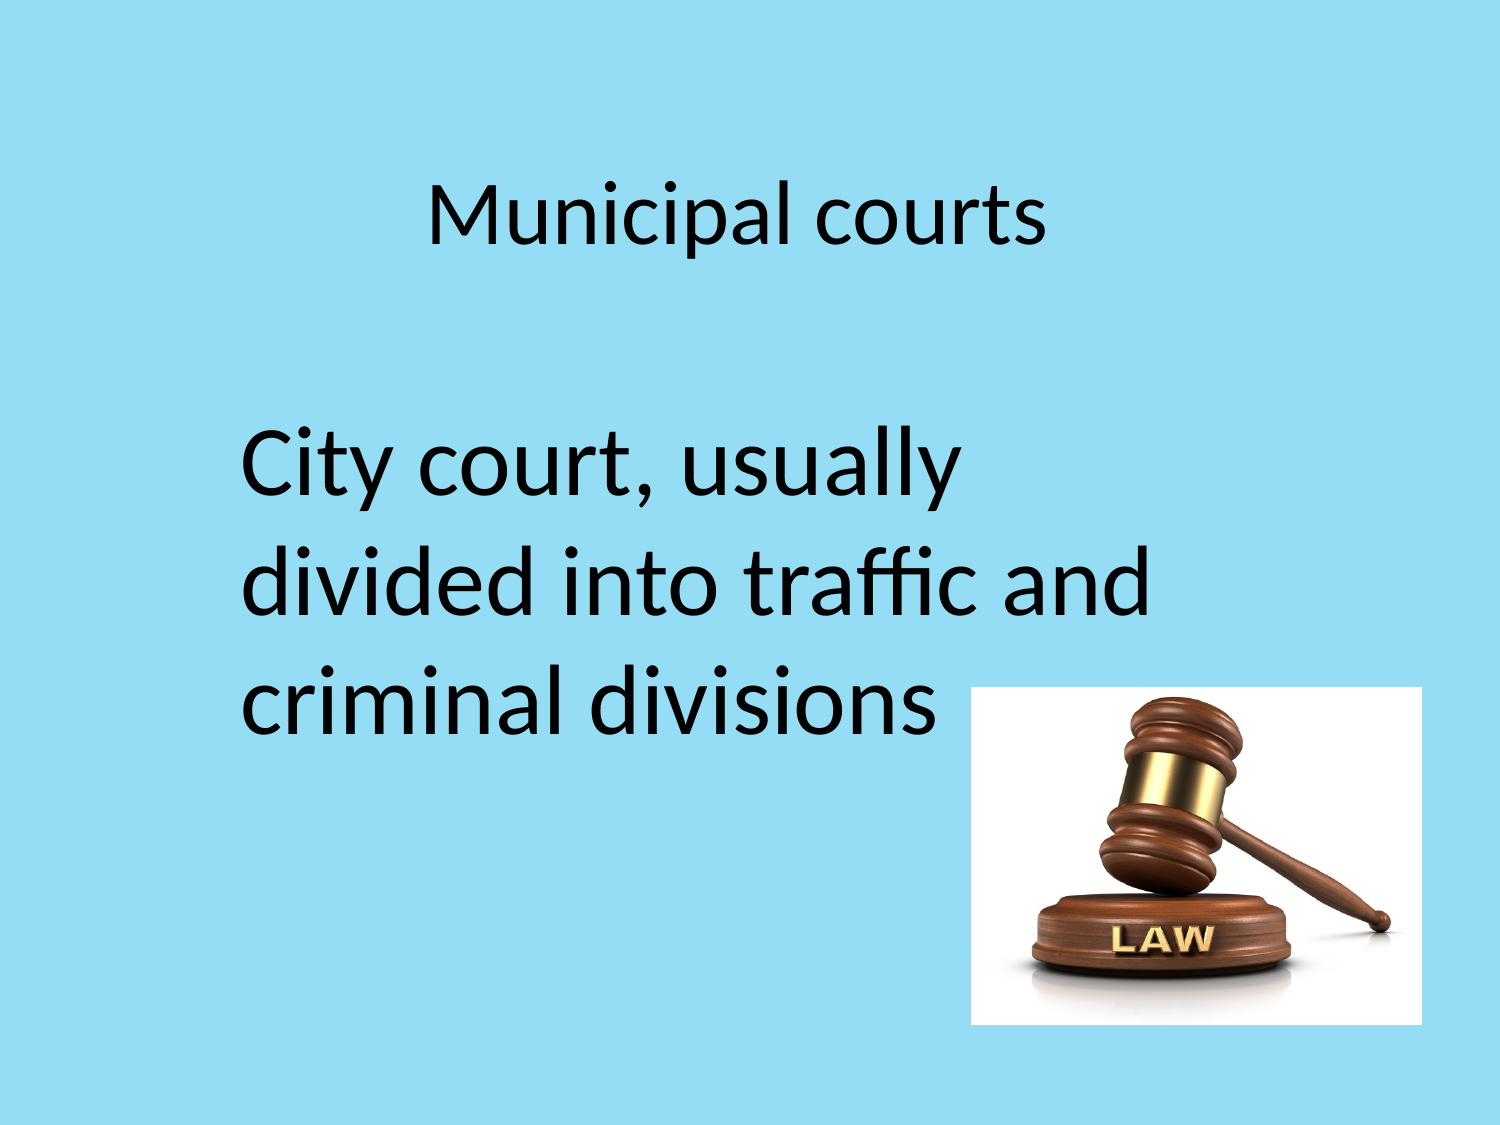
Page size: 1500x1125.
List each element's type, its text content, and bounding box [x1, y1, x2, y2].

subtitle City court, usually divided into traffic and criminal divisions [225, 387, 1275, 675]
title Municipal courts [99, 87, 1375, 329]
picture [971, 687, 1422, 1026]
